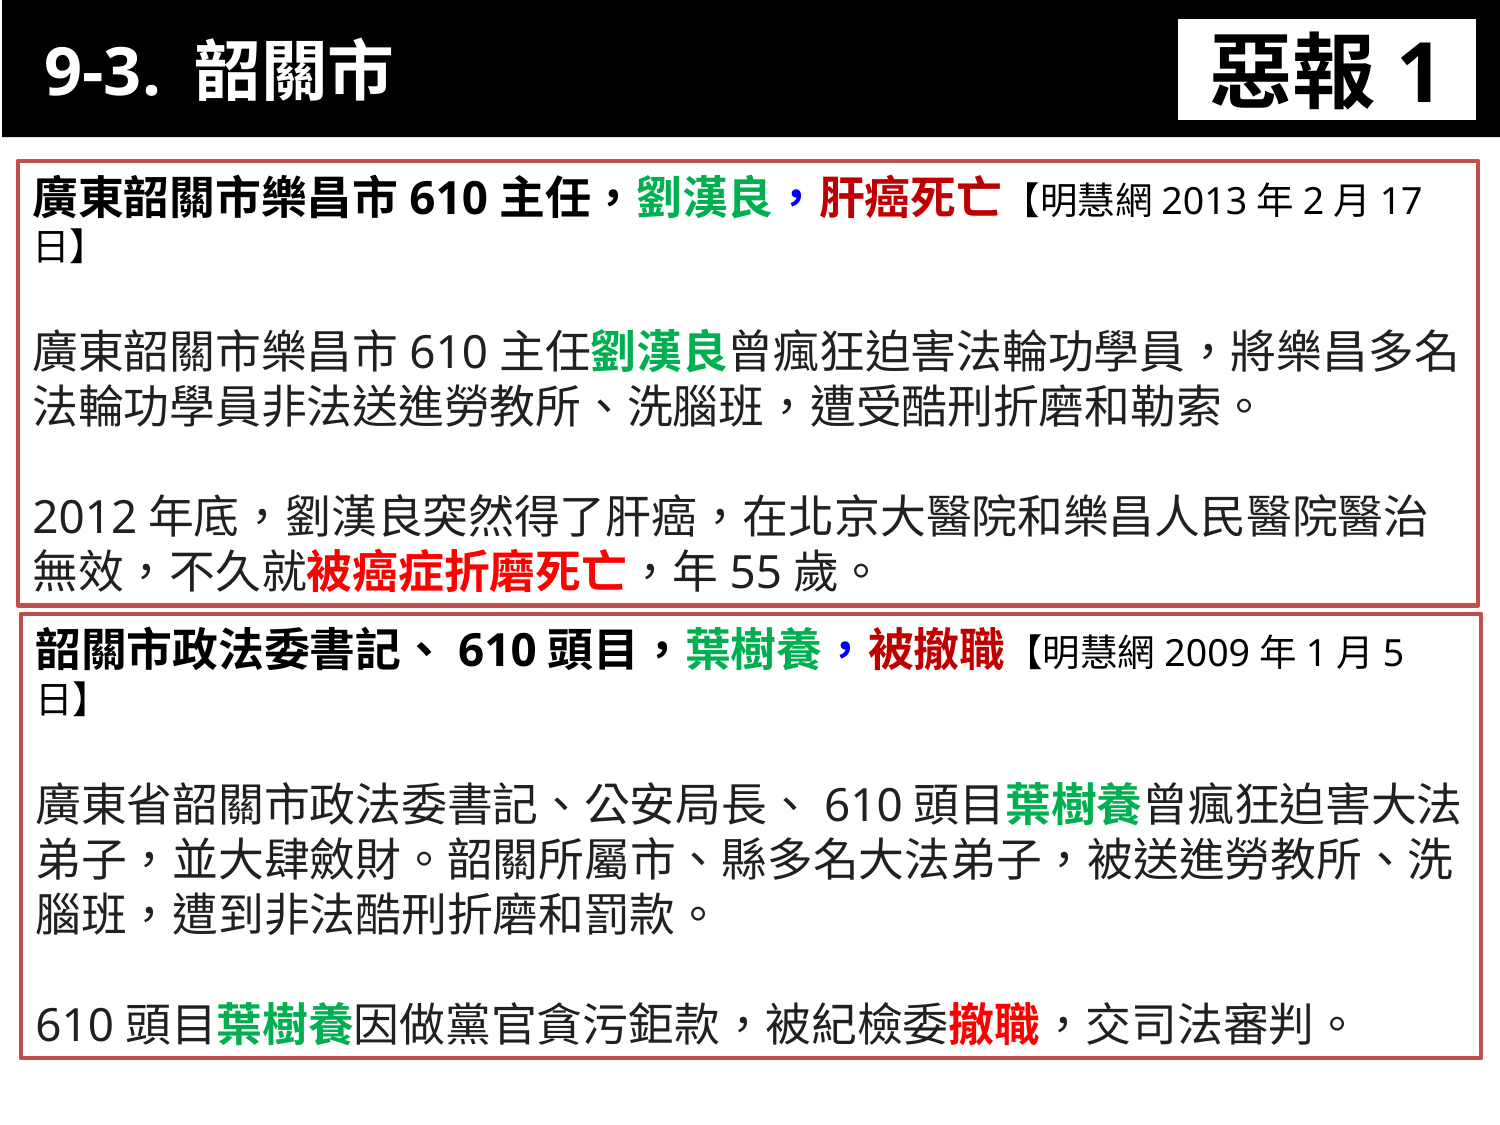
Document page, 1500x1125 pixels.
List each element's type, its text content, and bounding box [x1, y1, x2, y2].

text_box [1, 0, 1500, 138]
text_box 廣東韶關市樂昌市610主任，劉漢良，肝癌死亡【明慧網2013年2月17日】 廣東韶關市樂昌市610主任劉漢良曾瘋狂迫害法輪功學員，將樂昌多名法輪功學員非法送進勞教所、洗腦班，遭受酷刑折磨和勒索。 2012年底，劉漢良突然得了肝癌，在北京大醫院和樂昌人民醫院醫治無效，不久就被癌症折磨死亡，年55歲。 [16, 159, 1480, 608]
text_box 韶關市政法委書記、610頭目，葉樹養，被撤職【明慧網2009年1月5日】 廣東省韶關市政法委書記、公安局長、610頭目葉樹養曾瘋狂迫害大法弟子，並大肆斂財。韶關所屬市、縣多名大法弟子，被送進勞教所、洗腦班，遭到非法酷刑折磨和罰款。 610頭目葉樹養因做黨官貪污鉅款，被紀檢委撤職，交司法審判。 [19, 612, 1483, 1060]
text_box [1174, 11, 1479, 128]
